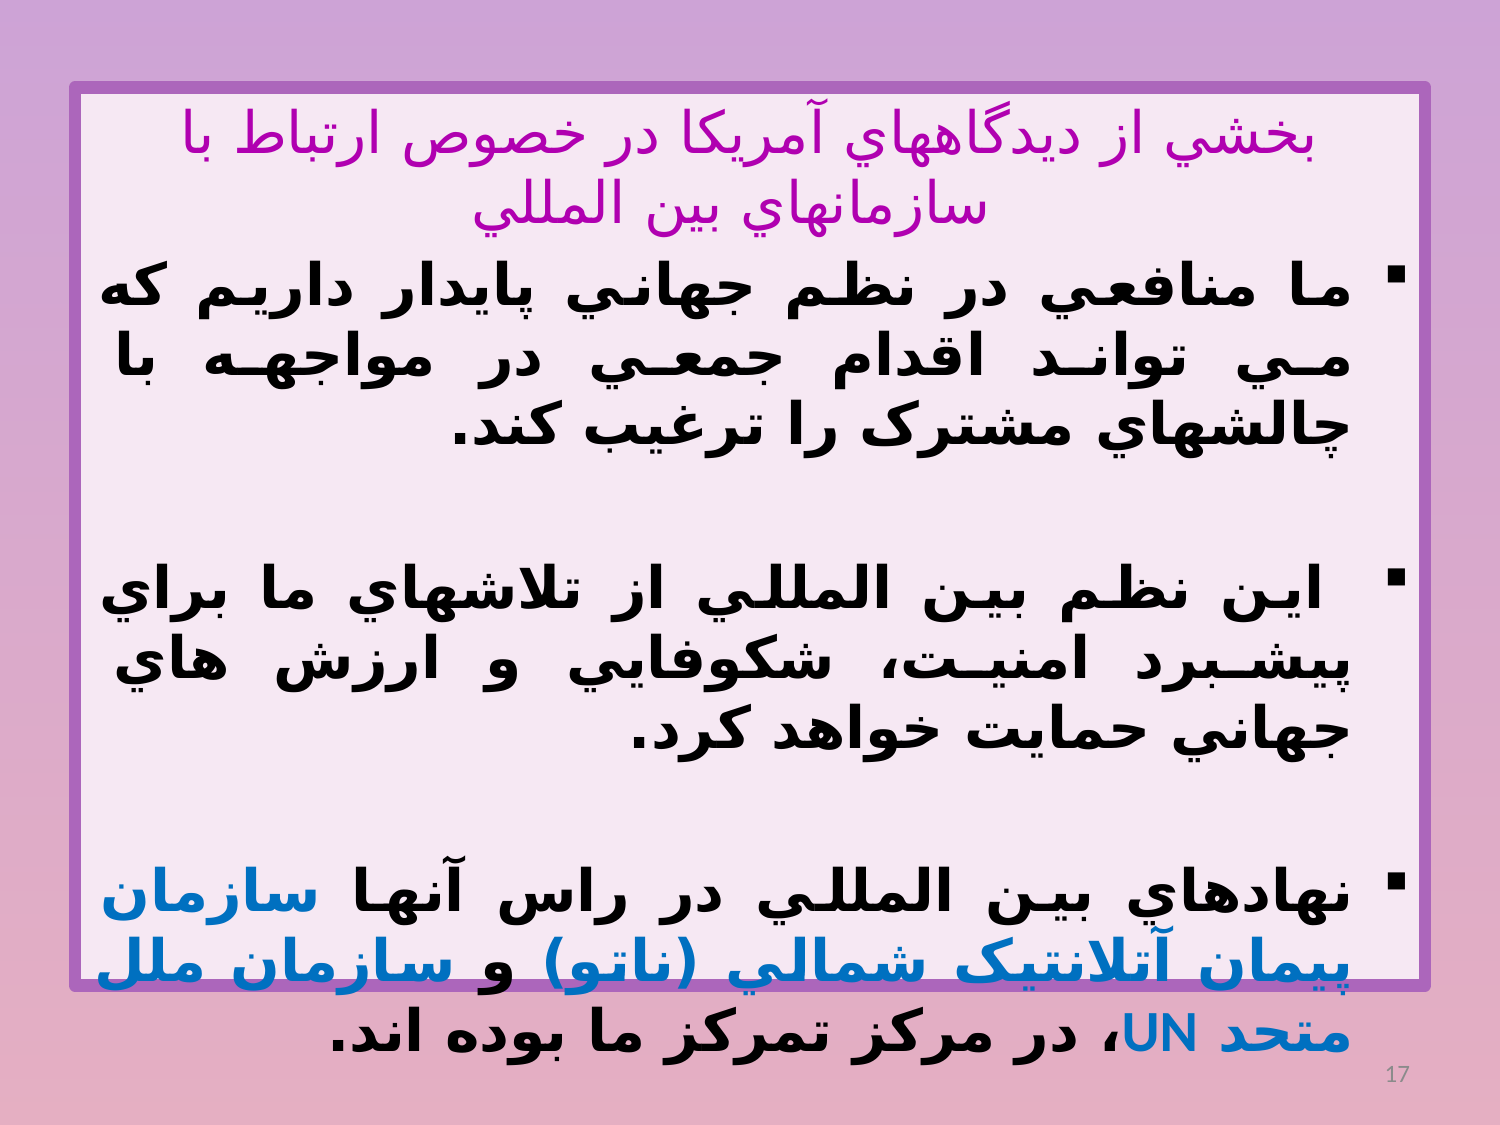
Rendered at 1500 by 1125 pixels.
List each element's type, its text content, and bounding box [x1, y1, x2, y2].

slide_number 17 [1074, 1042, 1425, 1103]
list بخشي از ديدگاههاي آمريكا در خصوص ارتباط با سازمانهاي بين المللي ما منافعي در نظم جهاني پايدار داريم که مي تواند اقدام جمعي در مواجهه با چالشهاي مشترک را ترغيب کند. اين نظم بين المللي از تلاشهاي ما براي پيشبرد امنيت، شکوفايي و ارزش هاي جهاني حمايت خواهد کرد. نهادهاي بين المللي در راس آنها سازمان پيمان آتلانتيک شمالي (ناتو) و سازمان ملل متحد UN، در مرکز تمرکز ما بوده اند. [73, 85, 1427, 987]
